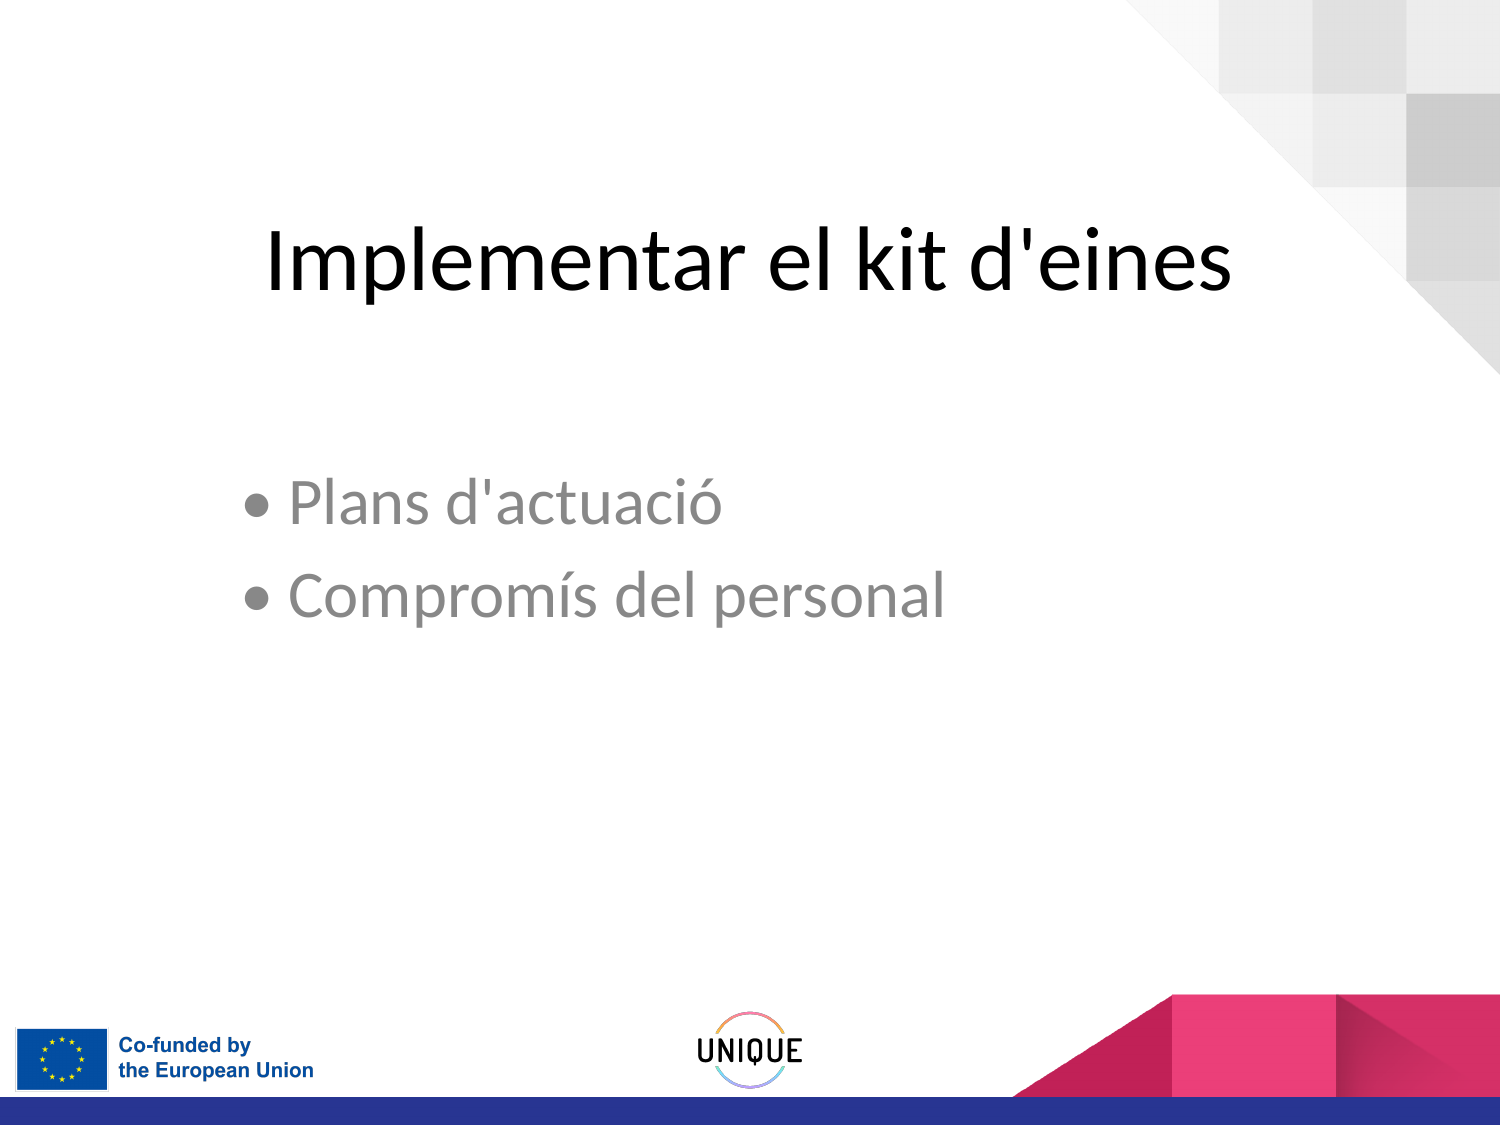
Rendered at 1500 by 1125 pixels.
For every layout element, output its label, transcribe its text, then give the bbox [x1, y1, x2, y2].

picture [0, 993, 1500, 1125]
title Implementar el kit d'eines [112, 132, 1388, 375]
picture [1125, 0, 1500, 375]
subtitle • Plans d'actuació • Compromís del personal [225, 450, 1275, 738]
